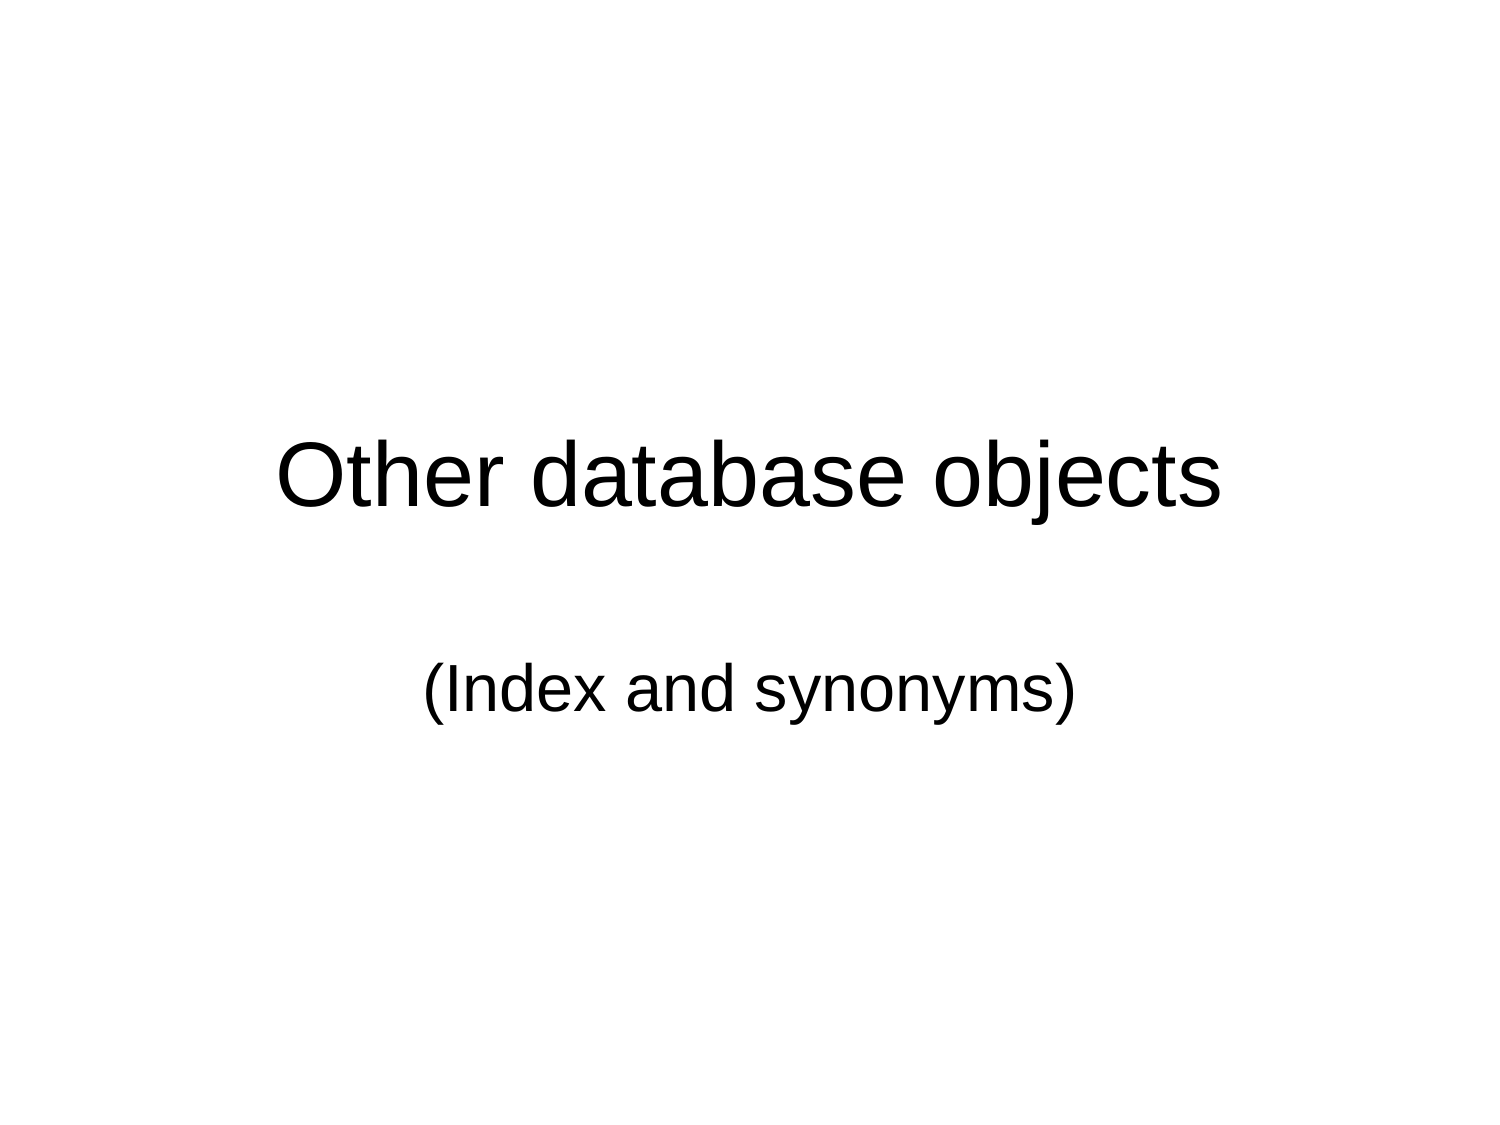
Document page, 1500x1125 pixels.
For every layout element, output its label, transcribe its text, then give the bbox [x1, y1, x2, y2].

title Other database objects [112, 349, 1388, 591]
subtitle (Index and synonyms) [224, 637, 1276, 926]
